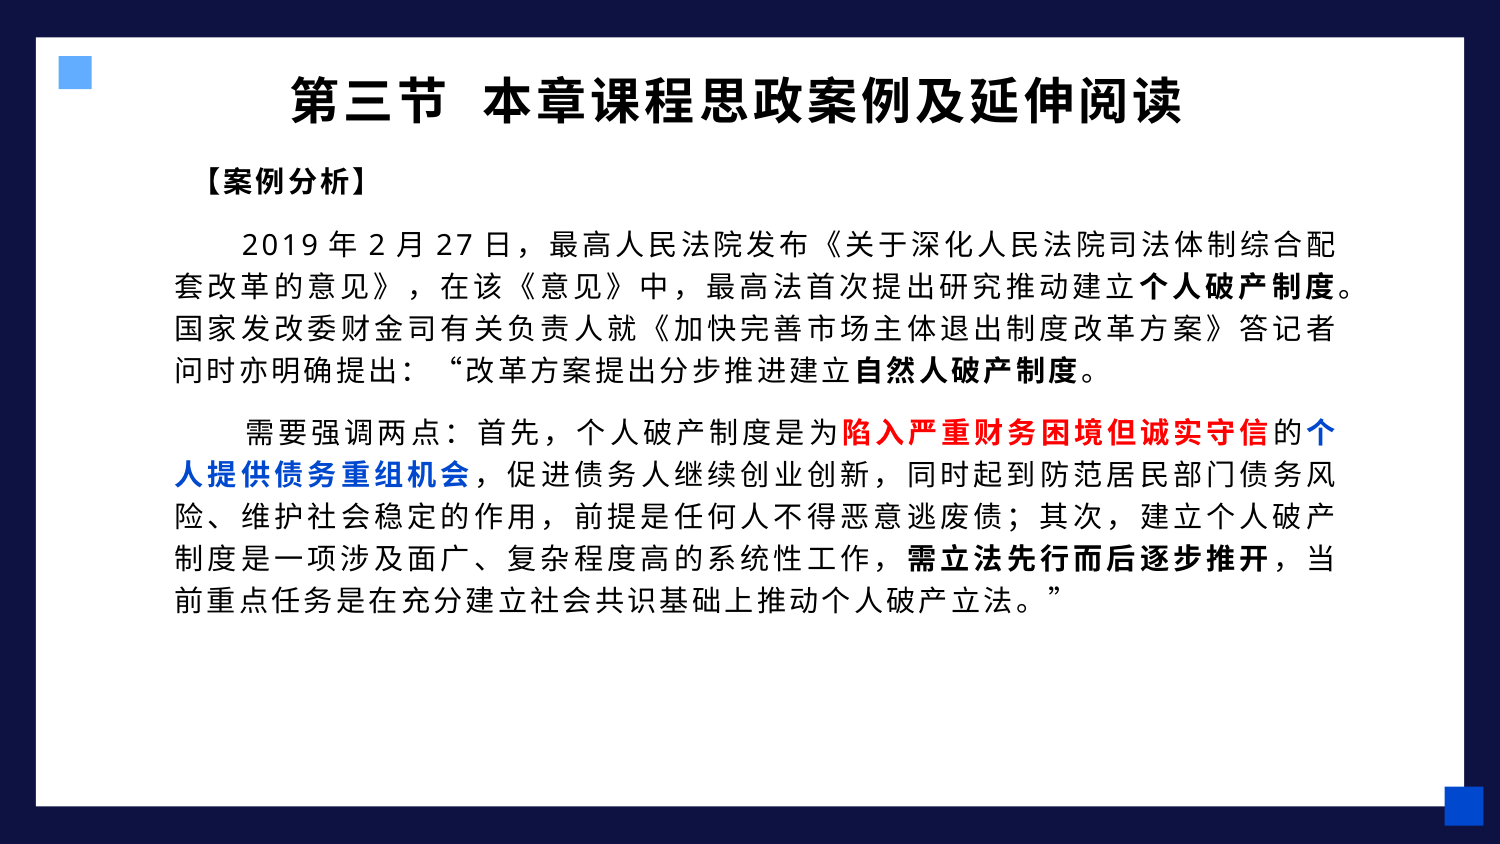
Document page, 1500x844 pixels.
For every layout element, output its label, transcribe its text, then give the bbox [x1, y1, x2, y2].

title 第三节 本章课程思政案例及延伸阅读 [141, 48, 1327, 138]
list 【案例分析】 2019年2月27日，最高人民法院发布《关于深化人民法院司法体制综合配套改革的意见》，在该《意见》中，最高法首次提出研究推动建立个人破产制度。国家发改委财金司有关负责人就《加快完善市场主体退出制度改革方案》答记者问时亦明确提出：“改革方案提出分步推进建立自然人破产制度。 需要强调两点：首先，个人破产制度是为陷入严重财务困境但诚实守信的个人提供债务重组机会，促进债务人继续创业创新，同时起到防范居民部门债务风险、维护社会稳定的作用，前提是任何人不得恶意逃废债；其次，建立个人破产制度是一项涉及面广、复杂程度高的系统性工作，需立法先行而后逐步推开，当前重点任务是在充分建立社会共识基础上推动个人破产立法。” [157, 156, 1353, 581]
